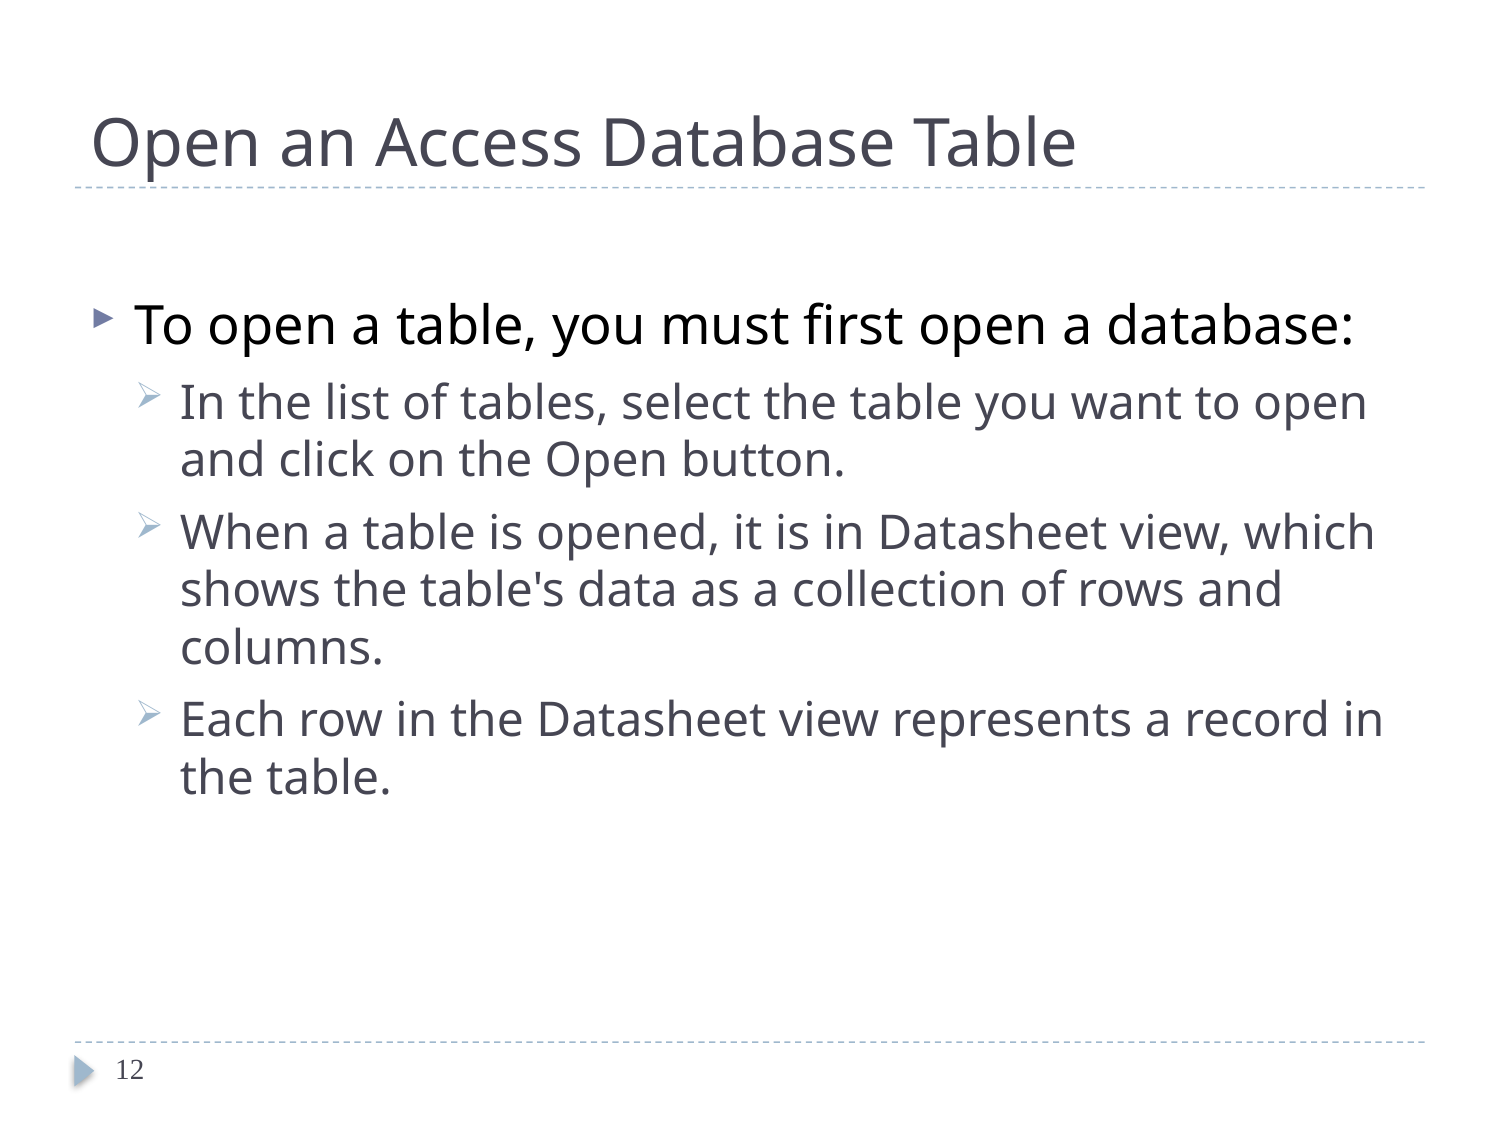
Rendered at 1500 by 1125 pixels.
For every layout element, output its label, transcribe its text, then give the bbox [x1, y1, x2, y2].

list To open a table, you must first open a database: In the list of tables, select the table you want to open and click on the Open button. When a table is opened, it is in Datasheet view, which shows the table's data as a collection of rows and columns. Each row in the Datasheet view represents a record in the table. [74, 199, 1426, 1011]
title Open an Access Database Table [74, 24, 1426, 188]
slide_number 12 [100, 1042, 426, 1103]
